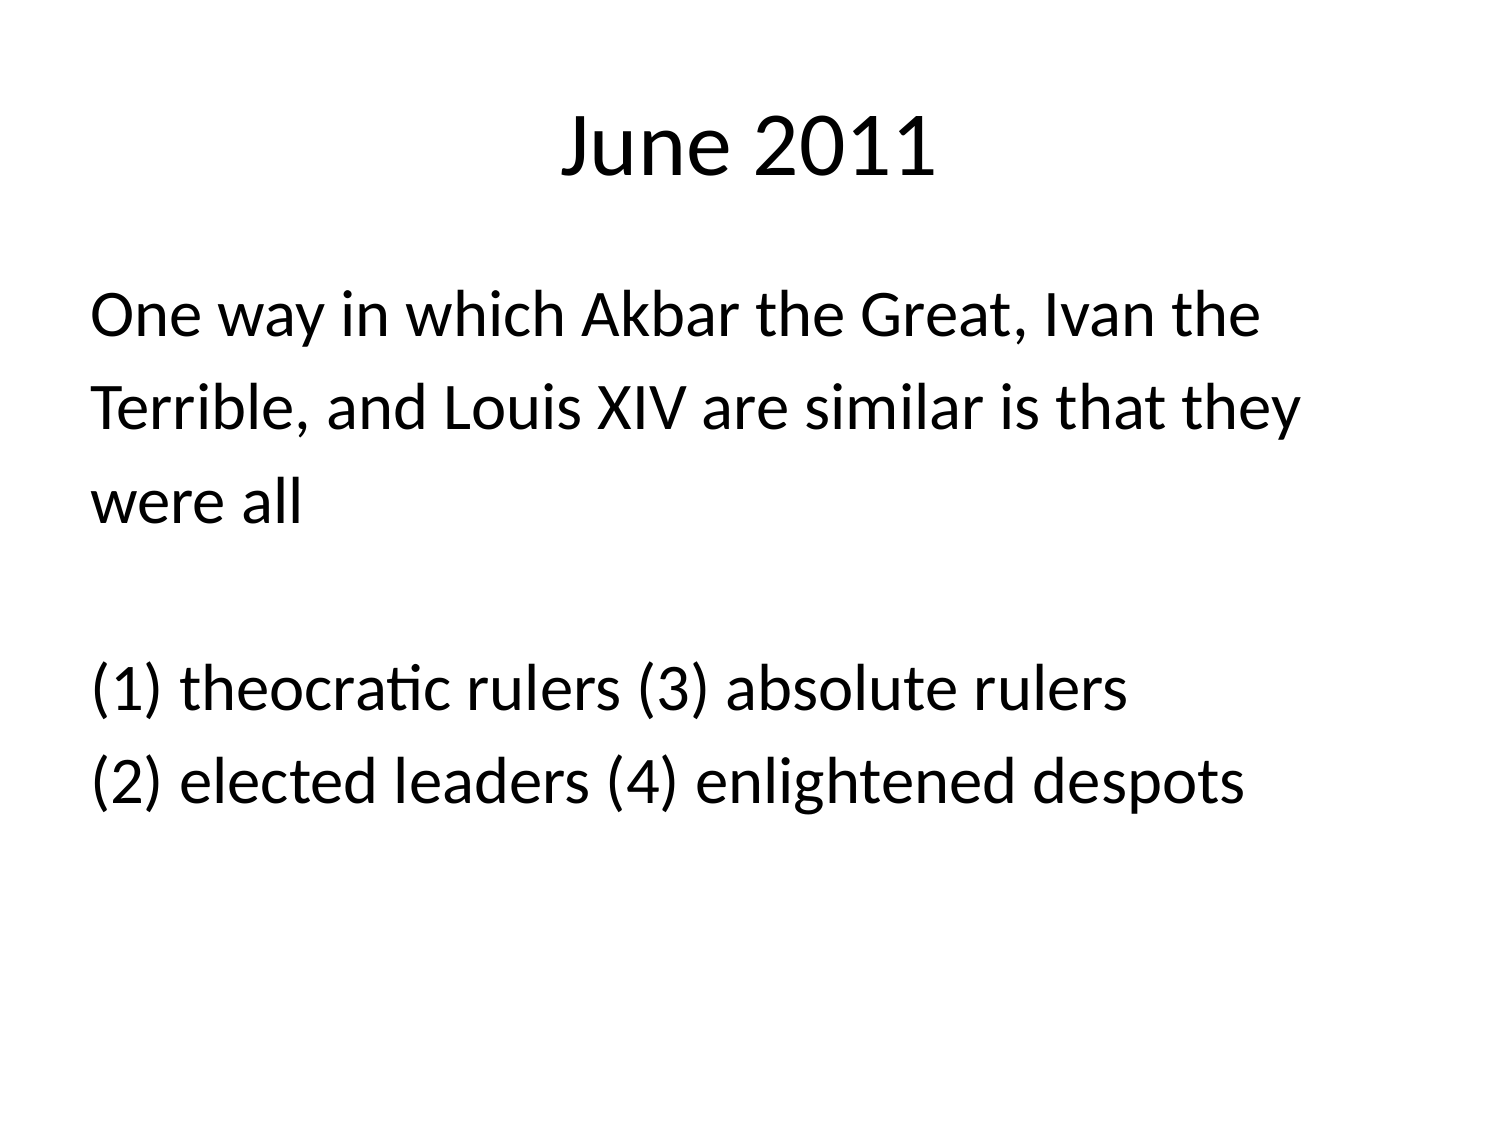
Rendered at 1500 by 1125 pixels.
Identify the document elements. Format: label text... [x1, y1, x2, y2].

title June 2011 [75, 45, 1425, 233]
list One way in which Akbar the Great, Ivan the Terrible, and Louis XIV are similar is that they were all (1) theocratic rulers (3) absolute rulers (2) elected leaders (4) enlightened despots [75, 262, 1425, 1005]
